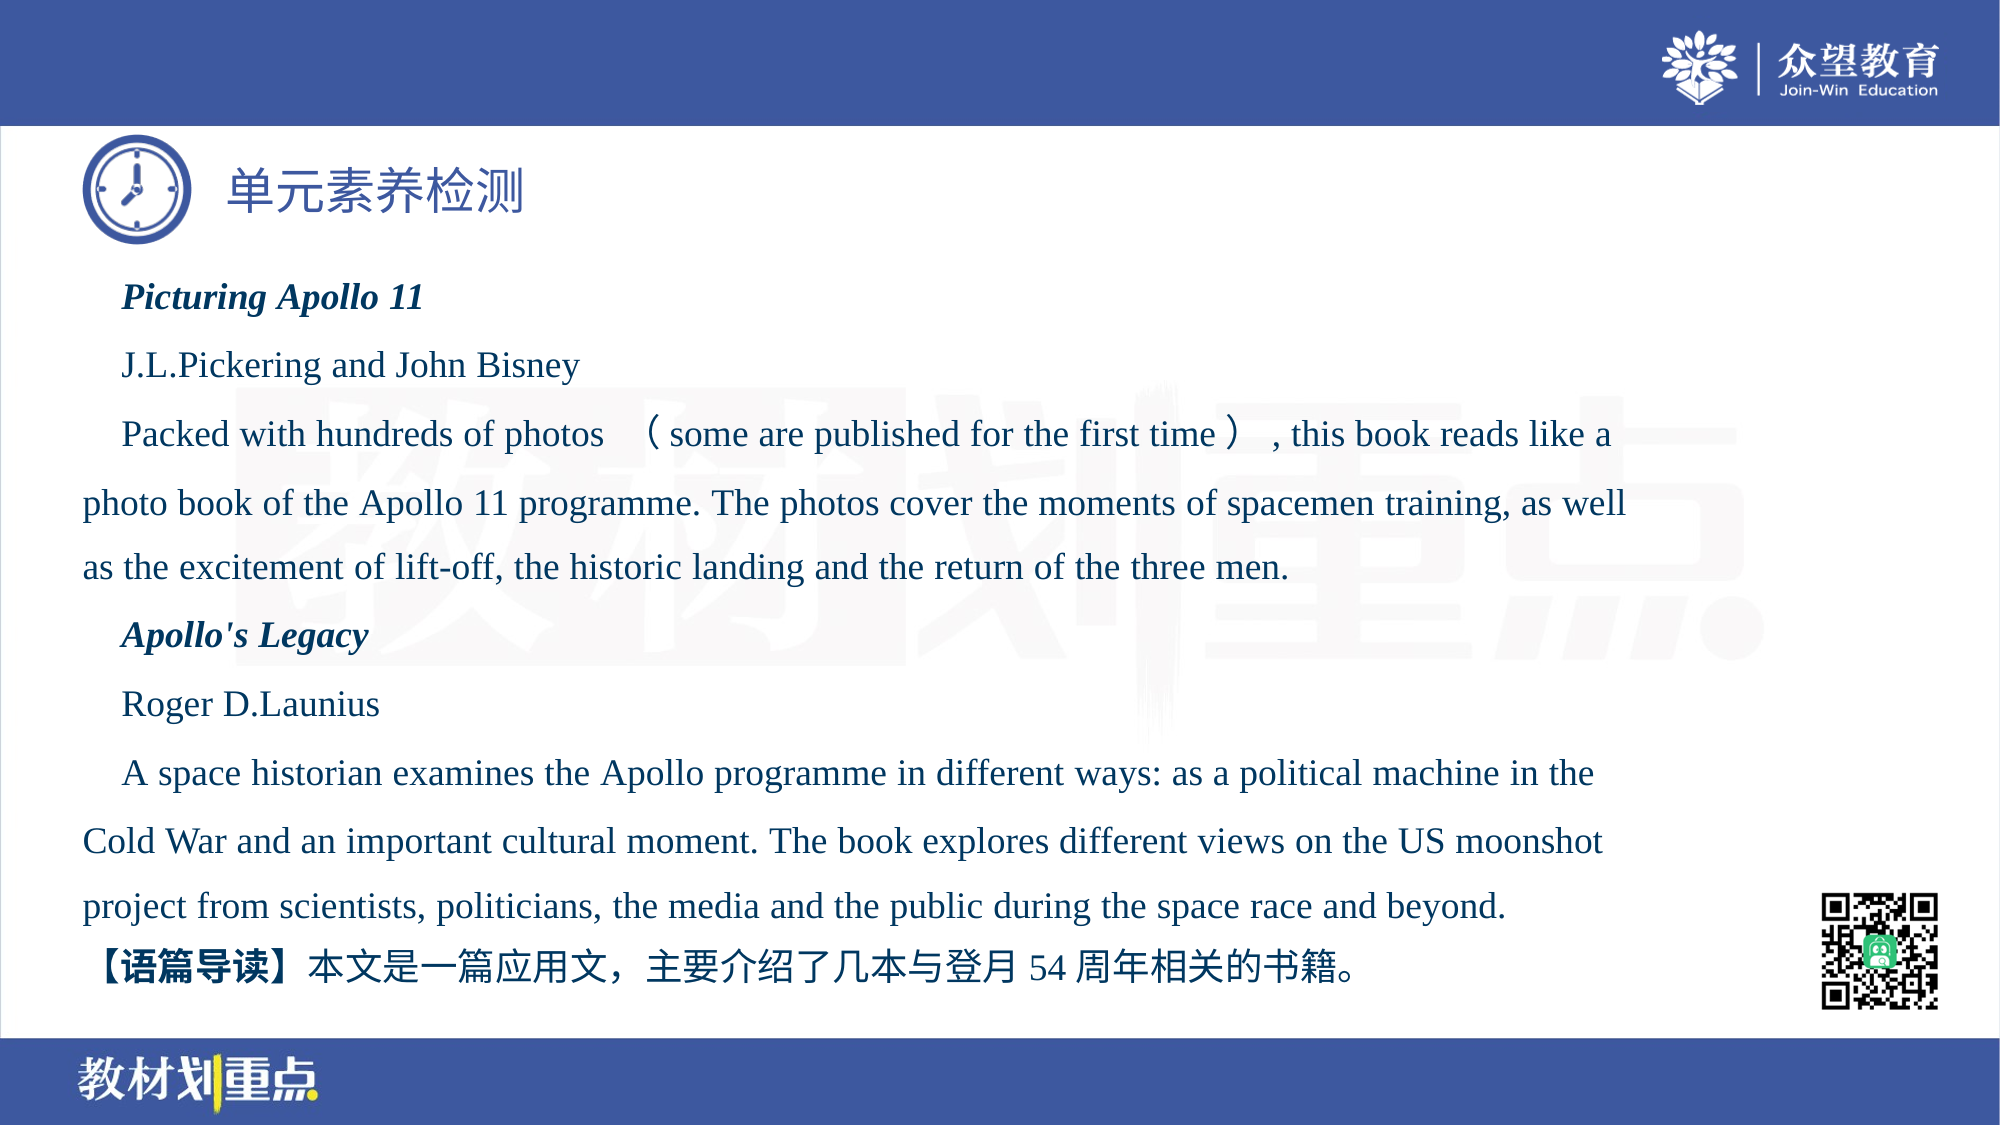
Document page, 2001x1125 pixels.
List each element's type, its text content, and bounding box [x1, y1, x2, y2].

text_box Picturing Apollo 11 J.L.Pickering and John Bisney Packed with hundreds of photos （some are published for the first time）, this book reads like a photo book of the Apollo 11 programme. The photos cover the moments of spacemen training, as well as the excitement of lift-off, the historic landing and the return of the three men. [82, 247, 1817, 581]
picture [0, 0, 2000, 1125]
text_box 【语篇导读】本文是一篇应用文，主要介绍了几本与登月54周年相关的书籍。 [82, 923, 1817, 981]
text_box Apollo's Legacy Roger D.Launius A space historian examines the Apollo programme in different ways: as a political machine in the Cold War and an important cultural moment. The book explores different views on the US moonshot project from scientists, politicians, the media and the public during the space race and beyond. [82, 586, 1817, 919]
